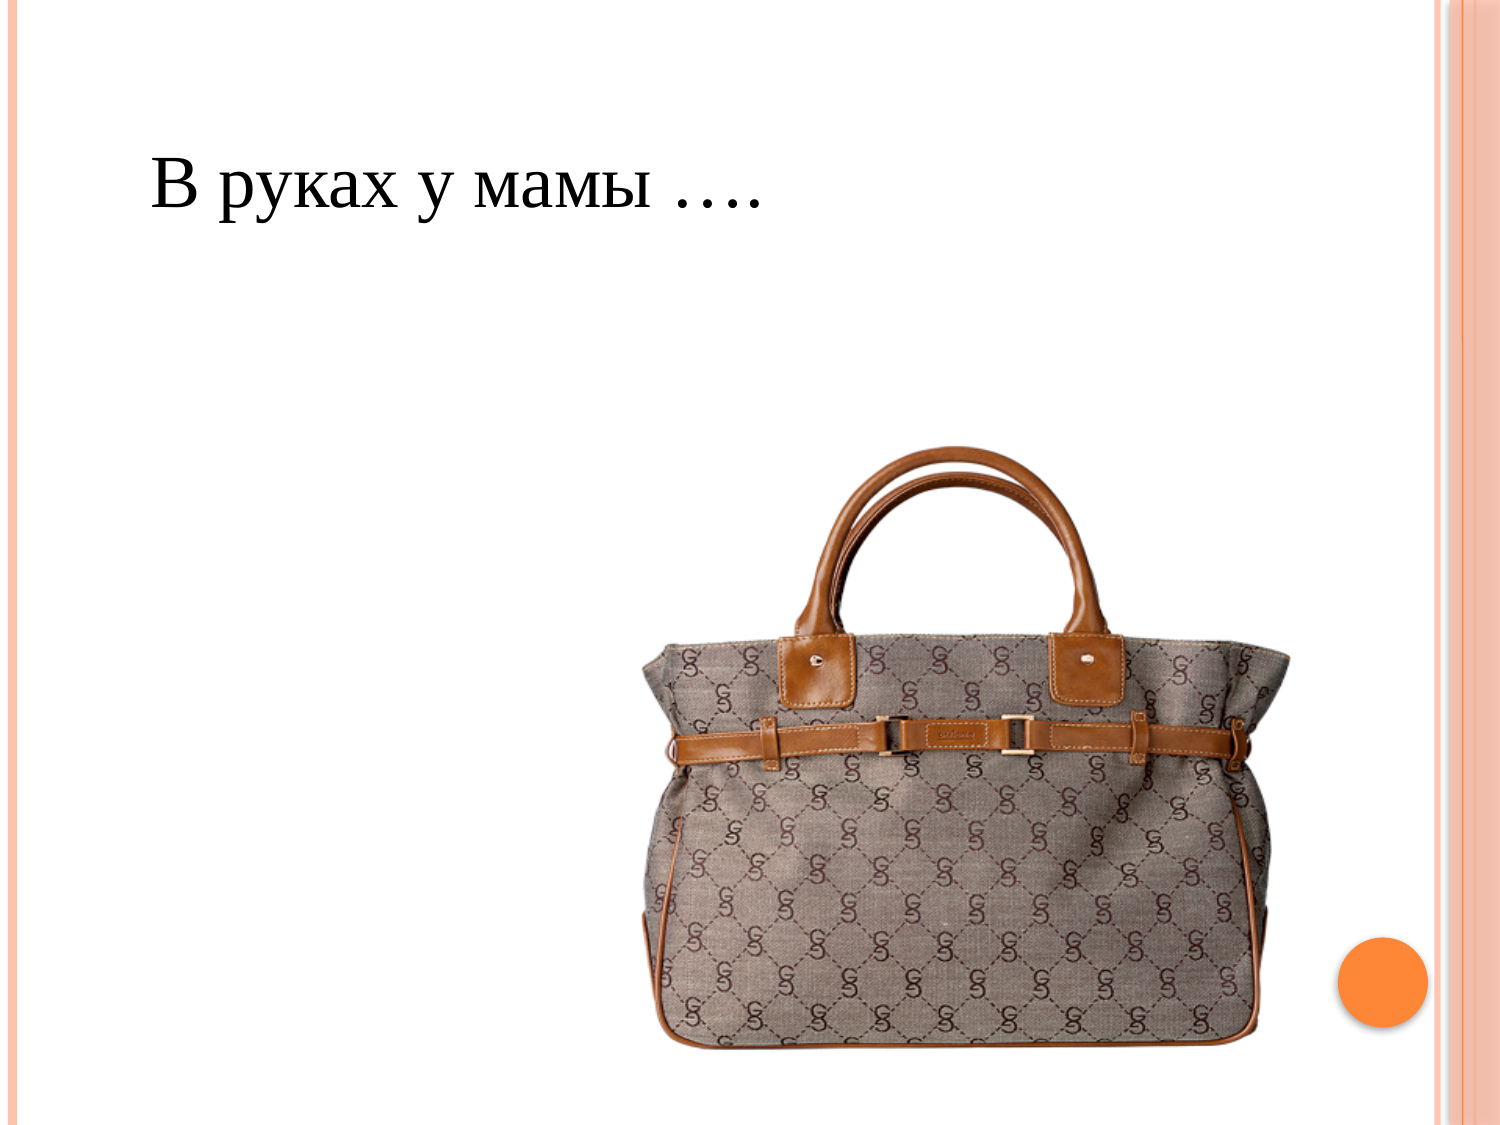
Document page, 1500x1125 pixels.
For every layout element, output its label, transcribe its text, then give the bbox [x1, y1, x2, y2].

text_box В руках у мамы …. [135, 125, 1294, 231]
picture [454, 278, 1463, 1125]
